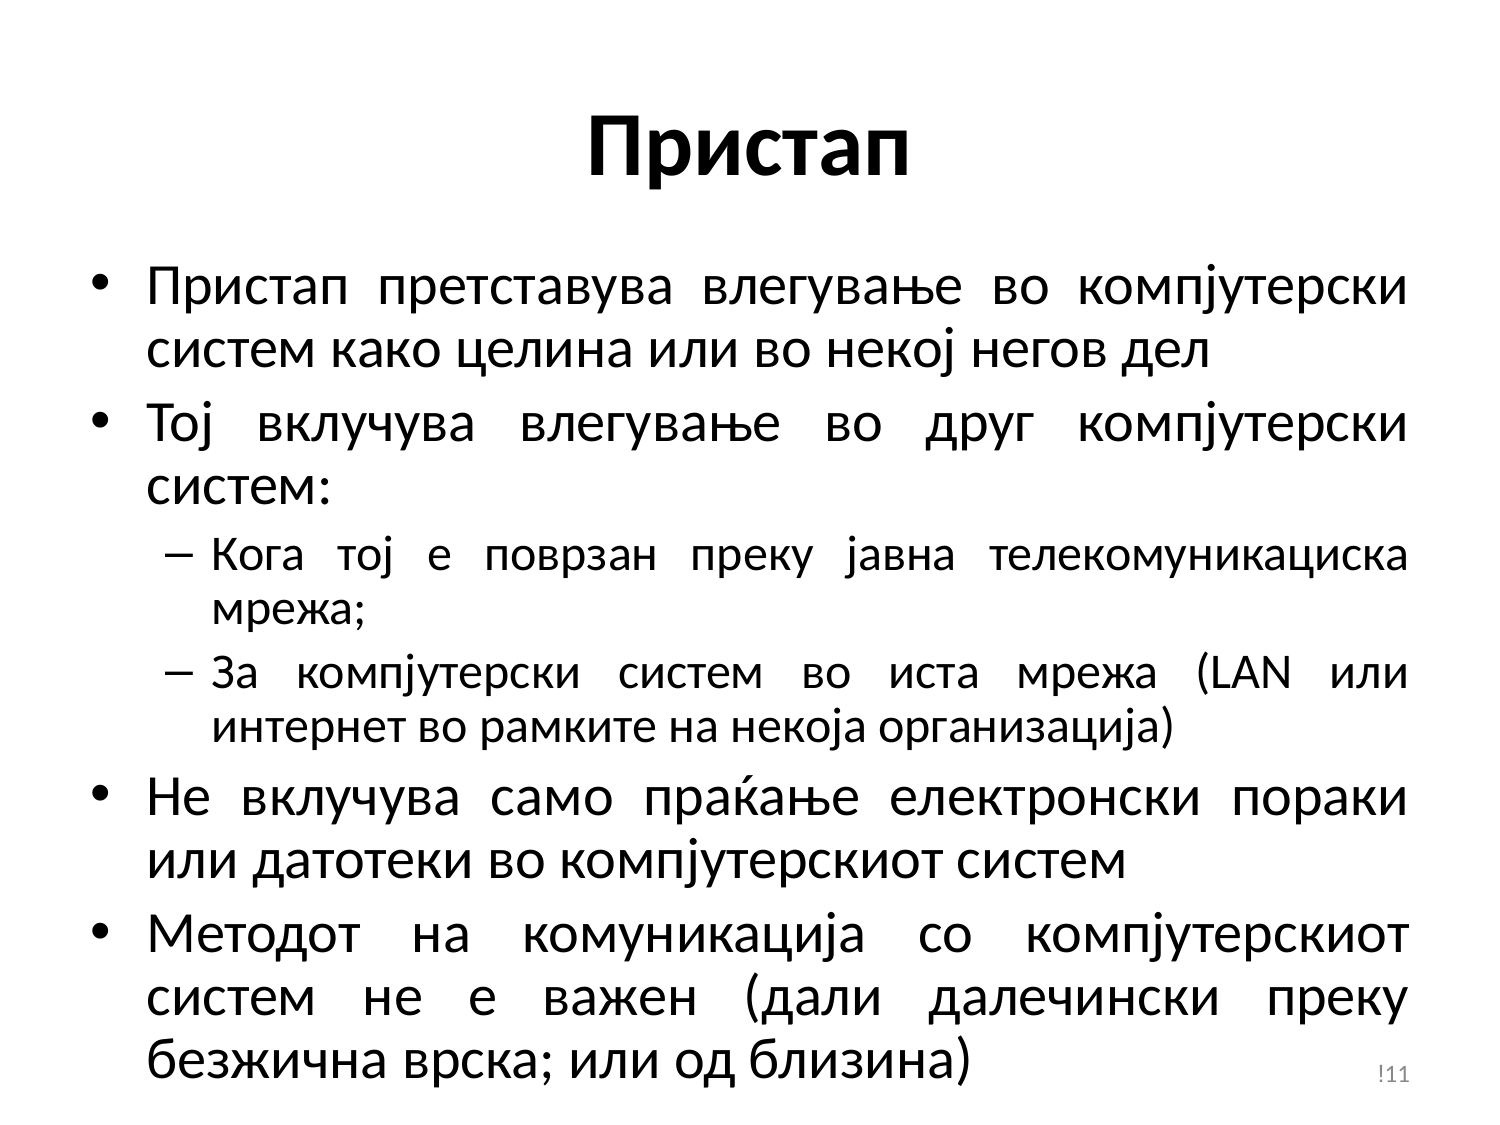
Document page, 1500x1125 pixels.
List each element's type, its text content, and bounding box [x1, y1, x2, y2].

slide_number !11 [1074, 1042, 1425, 1103]
title Пристап [75, 45, 1425, 233]
list Пристап претставува влегување во компјутерски систем како целина или во некој негов дел Тој вклучува влегување во друг компјутерски систем: Кога тој е поврзан преку јавна телекомуникациска мрежа; За компјутерски систем во иста мрежа (LAN или интернет во рамките на некоја организација) Не вклучува само праќање електронски пораки или датотеки во компјутерскиот систем Методот на комуникација со компјутерскиот систем не е важен (дали далечински преку безжична врска; или од близина) [75, 246, 1425, 1079]
